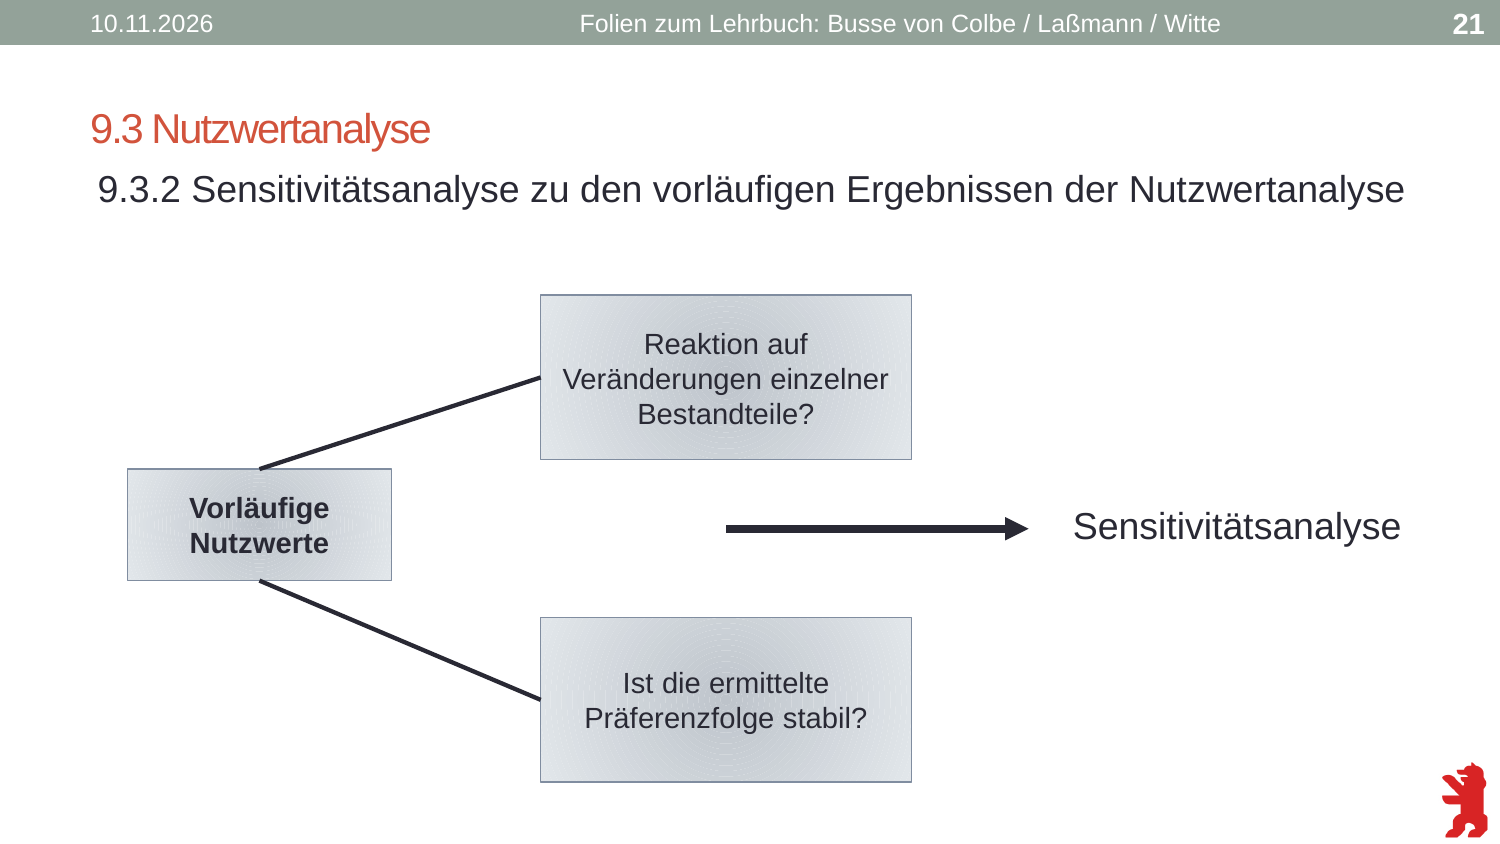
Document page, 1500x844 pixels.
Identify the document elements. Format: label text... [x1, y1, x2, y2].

text_box Sensitivitätsanalyse [1058, 494, 1435, 555]
picture [1434, 760, 1500, 844]
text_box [259, 580, 541, 701]
text_box 9.3.2 Sensitivitätsanalyse zu den vorläufigen Ergebnissen der Nutzwertanalyse [82, 157, 1421, 217]
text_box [259, 377, 541, 470]
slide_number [75, 2, 550, 43]
text_box Ist die ermittelte Präferenzfolge stabil? [540, 617, 912, 783]
slide_number 21 [1325, 2, 1500, 43]
text_box Reaktion auf Veränderungen einzelner Bestandteile? [540, 294, 912, 460]
title 9.3 Nutzwertanalyse [75, 65, 1500, 188]
text_box Vorläufige Nutzwerte [127, 468, 392, 581]
footer Folien zum Lehrbuch: Busse von Colbe / Laßmann / Witte [562, 2, 1238, 43]
